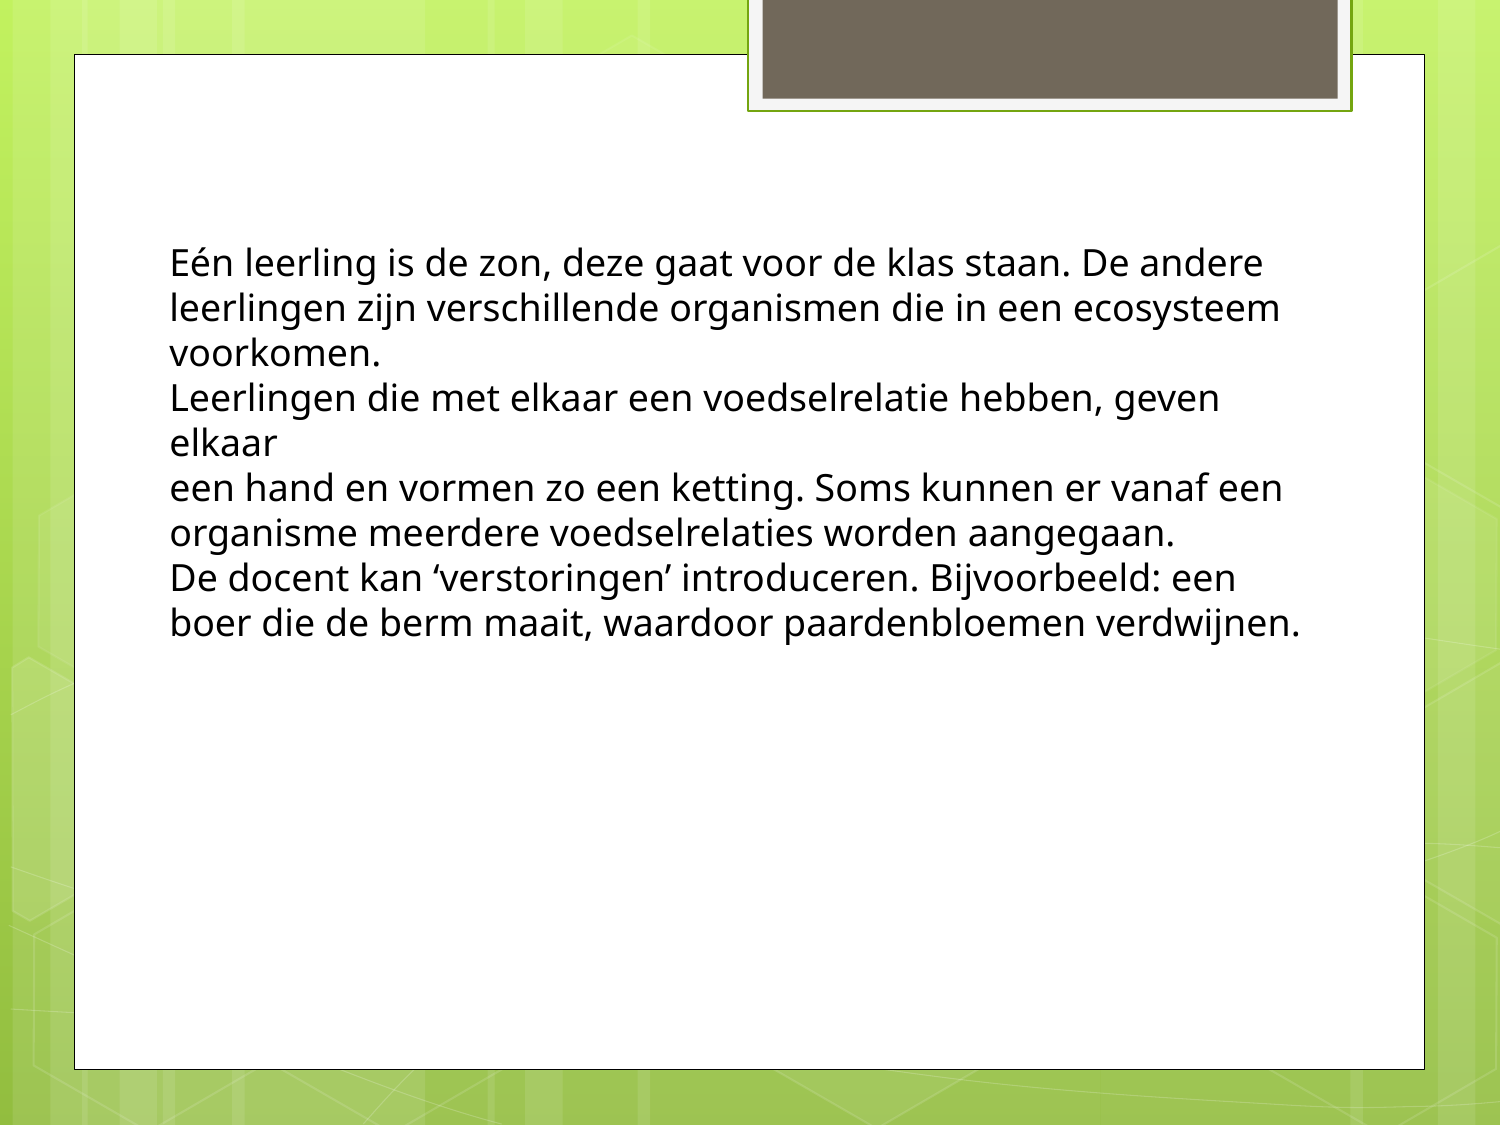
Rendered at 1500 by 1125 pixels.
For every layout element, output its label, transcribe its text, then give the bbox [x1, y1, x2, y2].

text_box Eén leerling is de zon, deze gaat voor de klas staan. De andere leerlingen zijn verschillende organismen die in een ecosysteem voorkomen. Leerlingen die met elkaar een voedselrelatie hebben, geven elkaar een hand en vormen zo een ketting. Soms kunnen er vanaf een organisme meerdere voedselrelaties worden aangegaan. De docent kan ‘verstoringen’ introduceren. Bijvoorbeeld: een boer die de berm maait, waardoor paardenbloemen verdwijnen. [154, 231, 1325, 652]
